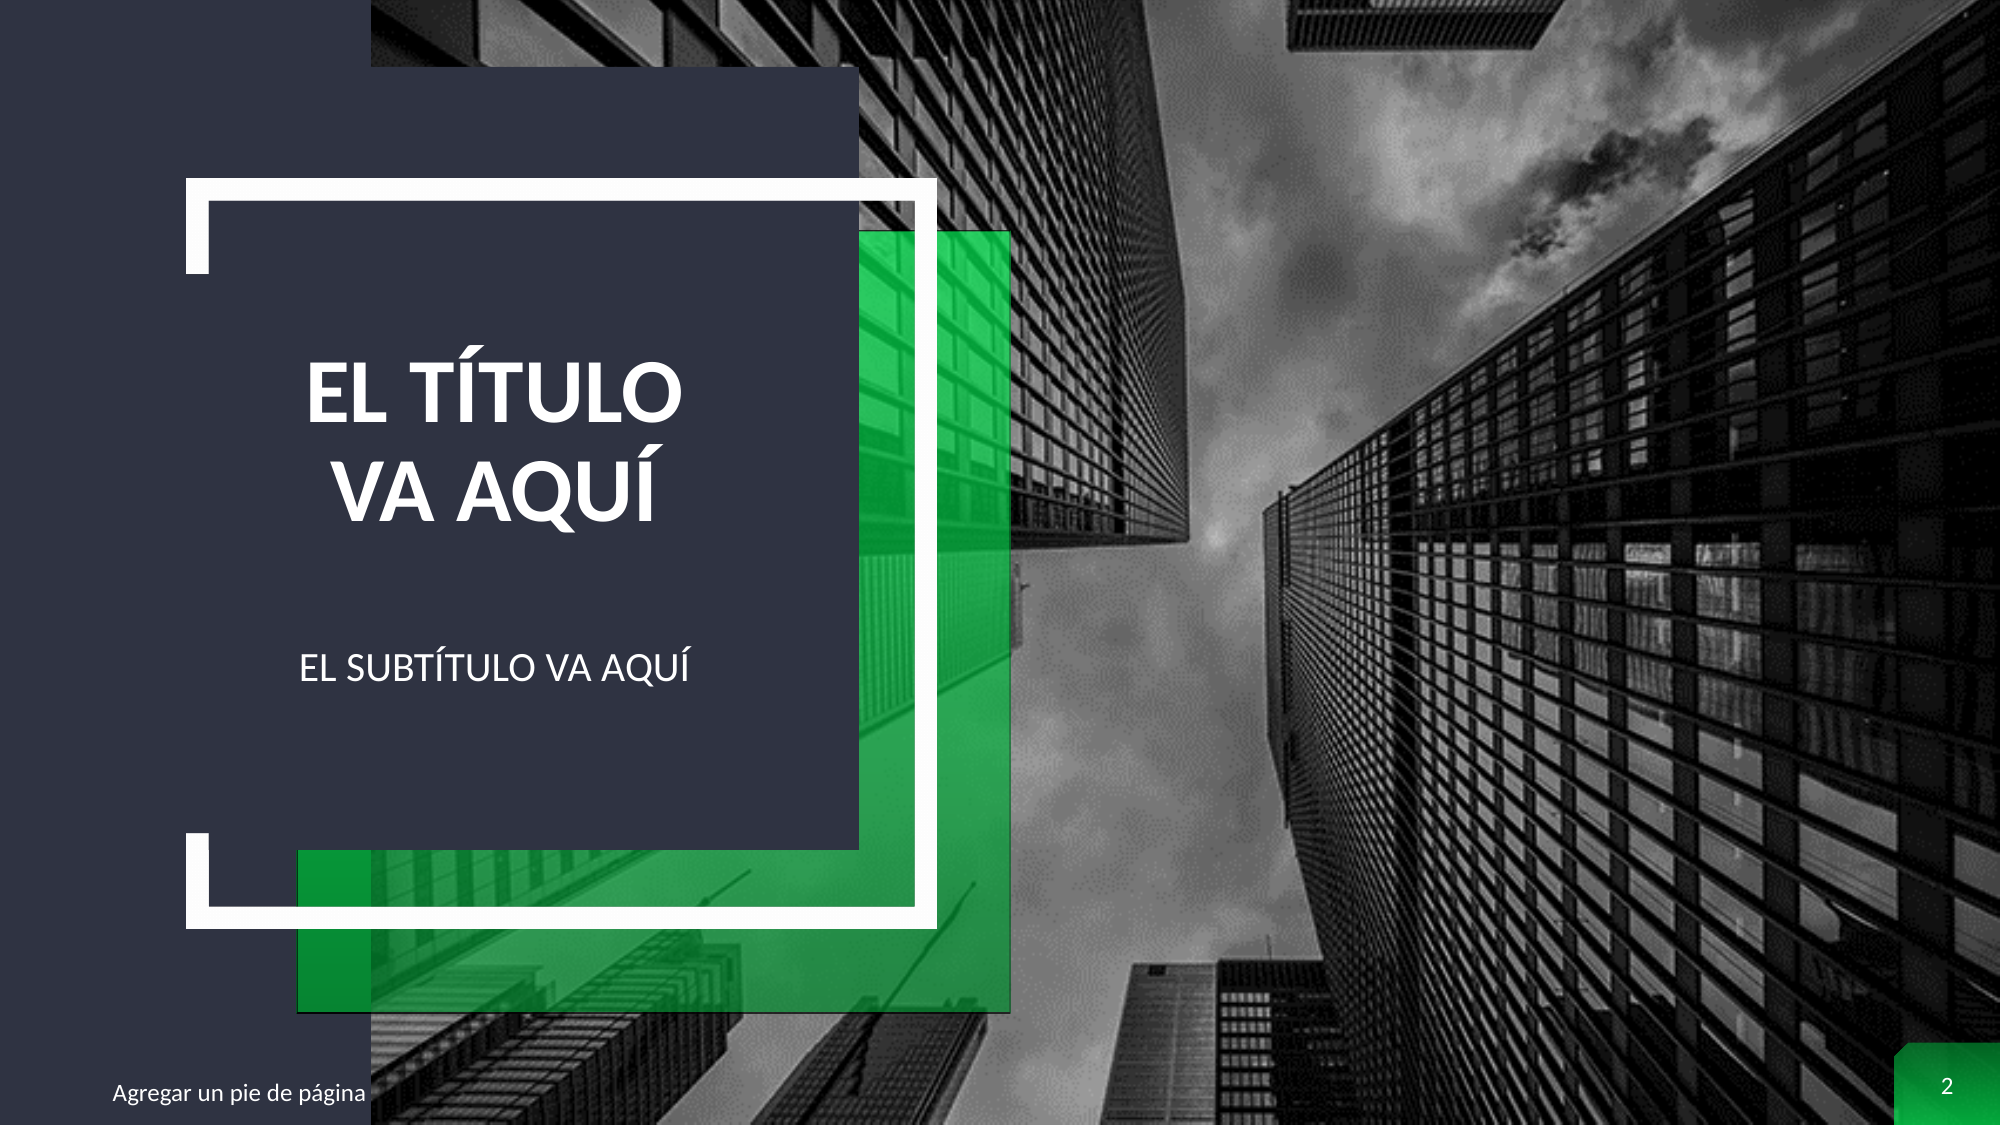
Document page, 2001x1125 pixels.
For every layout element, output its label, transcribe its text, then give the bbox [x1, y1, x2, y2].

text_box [144, 66, 1011, 1014]
footer Agregar un pie de página [97, 1061, 366, 1121]
picture [371, 0, 2000, 1125]
